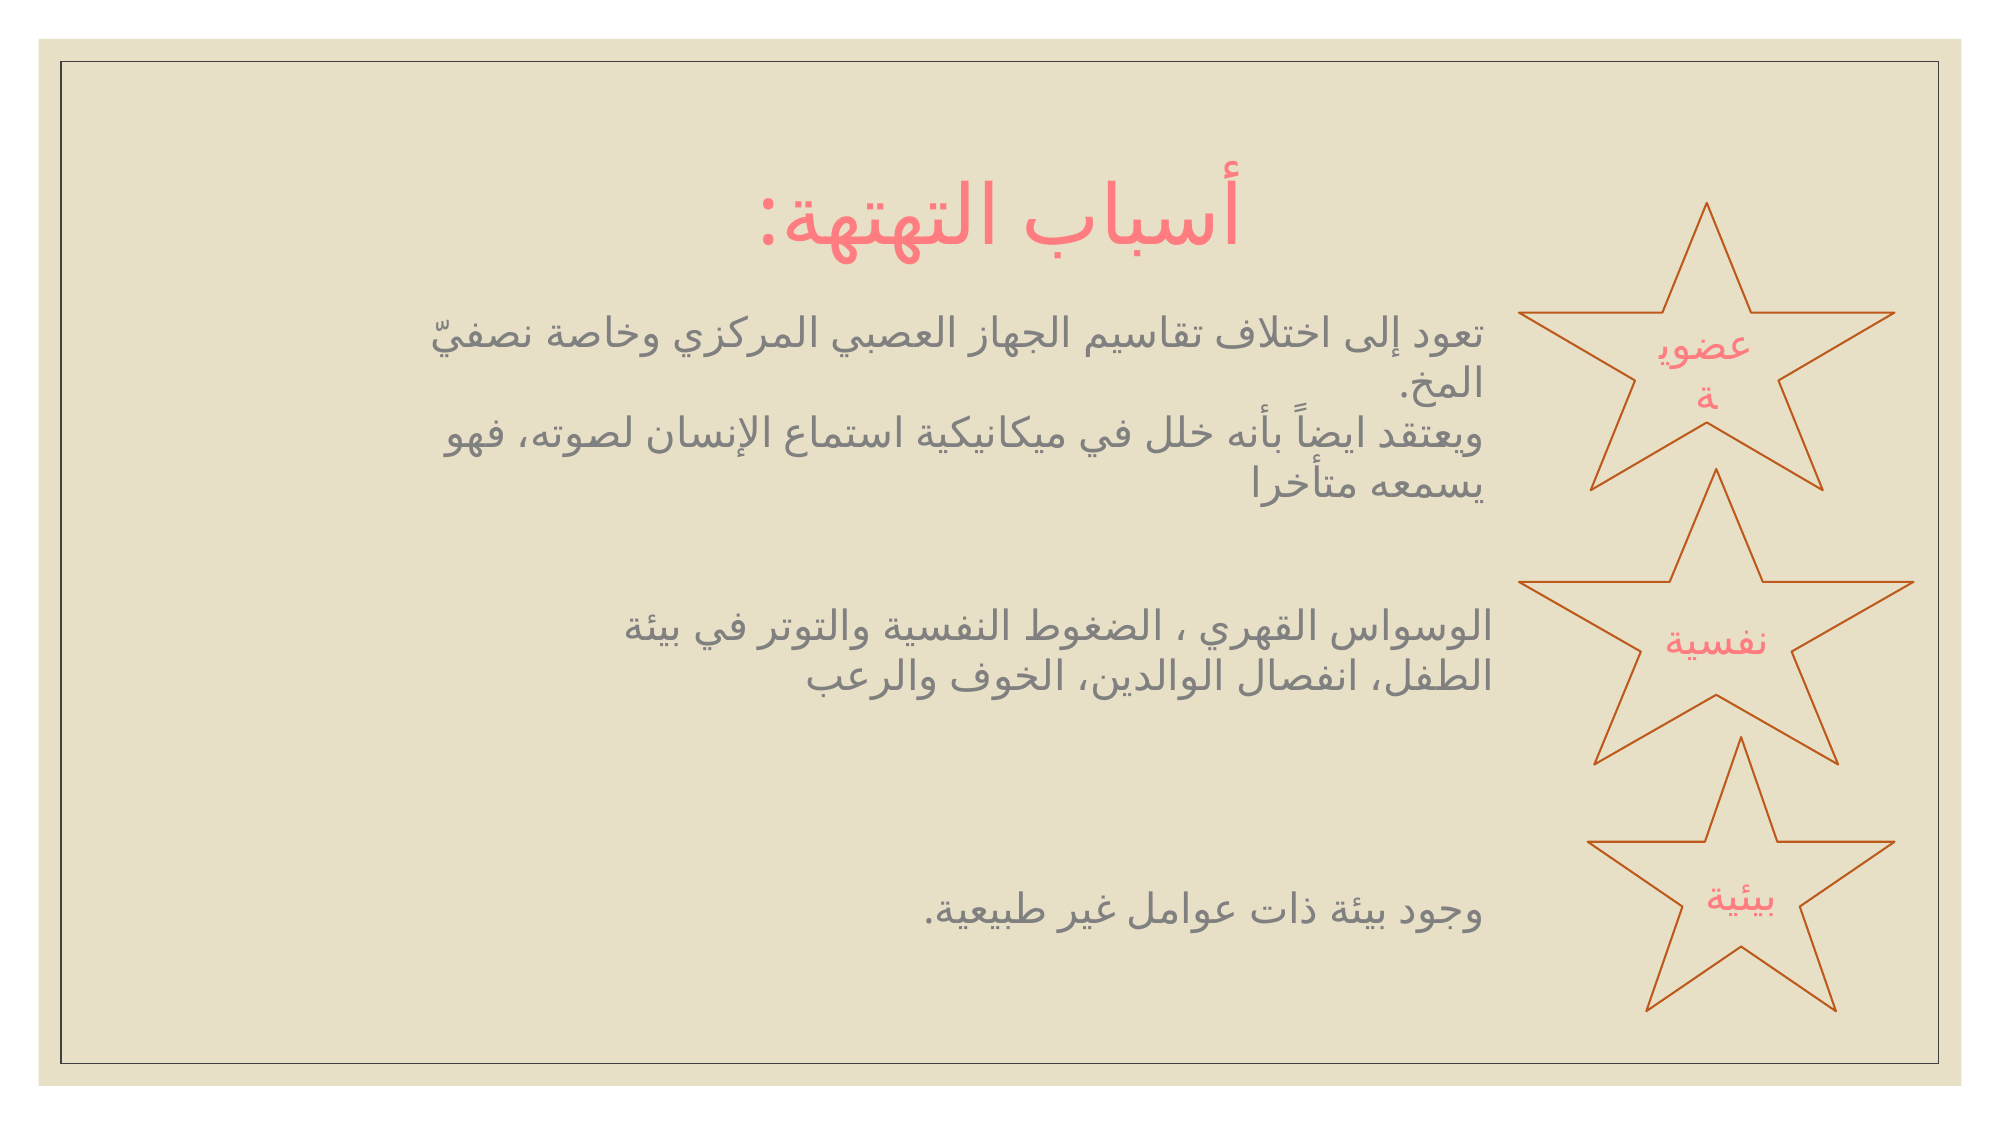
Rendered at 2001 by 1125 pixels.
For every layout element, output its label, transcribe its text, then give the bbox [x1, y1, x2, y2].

title أسباب التهتهة: [174, 105, 1825, 331]
list وجود بيئة ذات عوامل غير طبيعية. [819, 874, 1500, 969]
text_box نفسية [1517, 467, 1915, 766]
text_box عضوية [1517, 201, 1896, 492]
text_box تعود إلى اختلاف تقاسيم الجهاز العصبي المركزي وخاصة نصفيّ المخ. ويعتقد ايضاً بأنه خلل في ميكانيكية استماع الإنسان لصوته، فهو يسمعه متأخرا [397, 297, 1500, 513]
text_box بيئية [1586, 736, 1896, 1013]
text_box الوسواس القهري ، الضغوط النفسية والتوتر في بيئة الطفل، انفصال الوالدين، الخوف والرعب [509, 591, 1510, 707]
